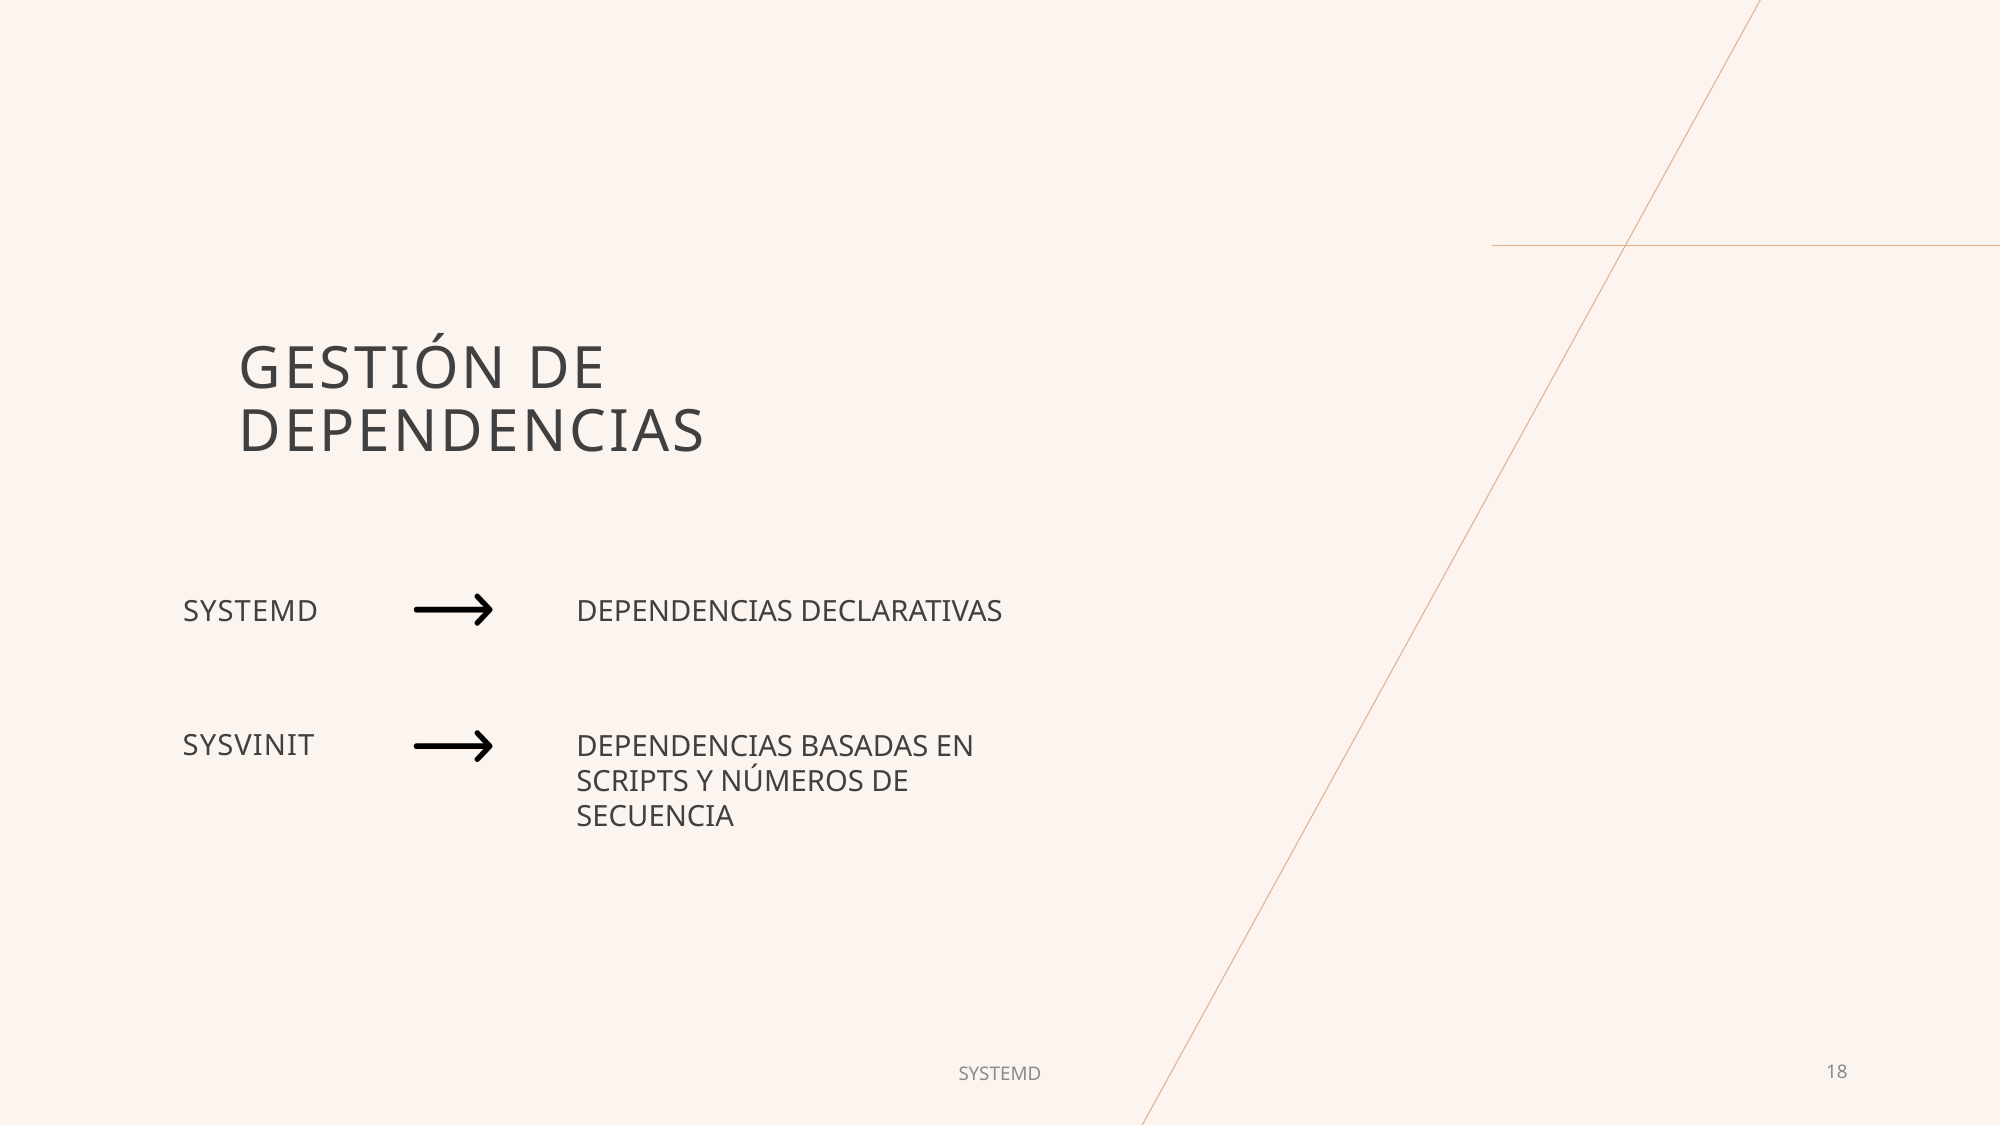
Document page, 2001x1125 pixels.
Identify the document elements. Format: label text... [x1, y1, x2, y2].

title GESTIÓN DE DEPENDENCIAS [223, 274, 1062, 472]
picture [410, 701, 496, 791]
text_box DEPENDENCIAS BASADAS EN SCRIPTS Y NÚMEROS DE SECUENCIA [561, 719, 1086, 840]
footer SYSTEMD [857, 1042, 1143, 1103]
picture [410, 564, 496, 655]
text_box SYSVINIT [167, 718, 344, 772]
list SYSTEMD [168, 584, 344, 638]
slide_number 18 [1412, 1042, 1863, 1103]
text_box DEPENDENCIAS DECLARATIVAS [561, 585, 1086, 635]
